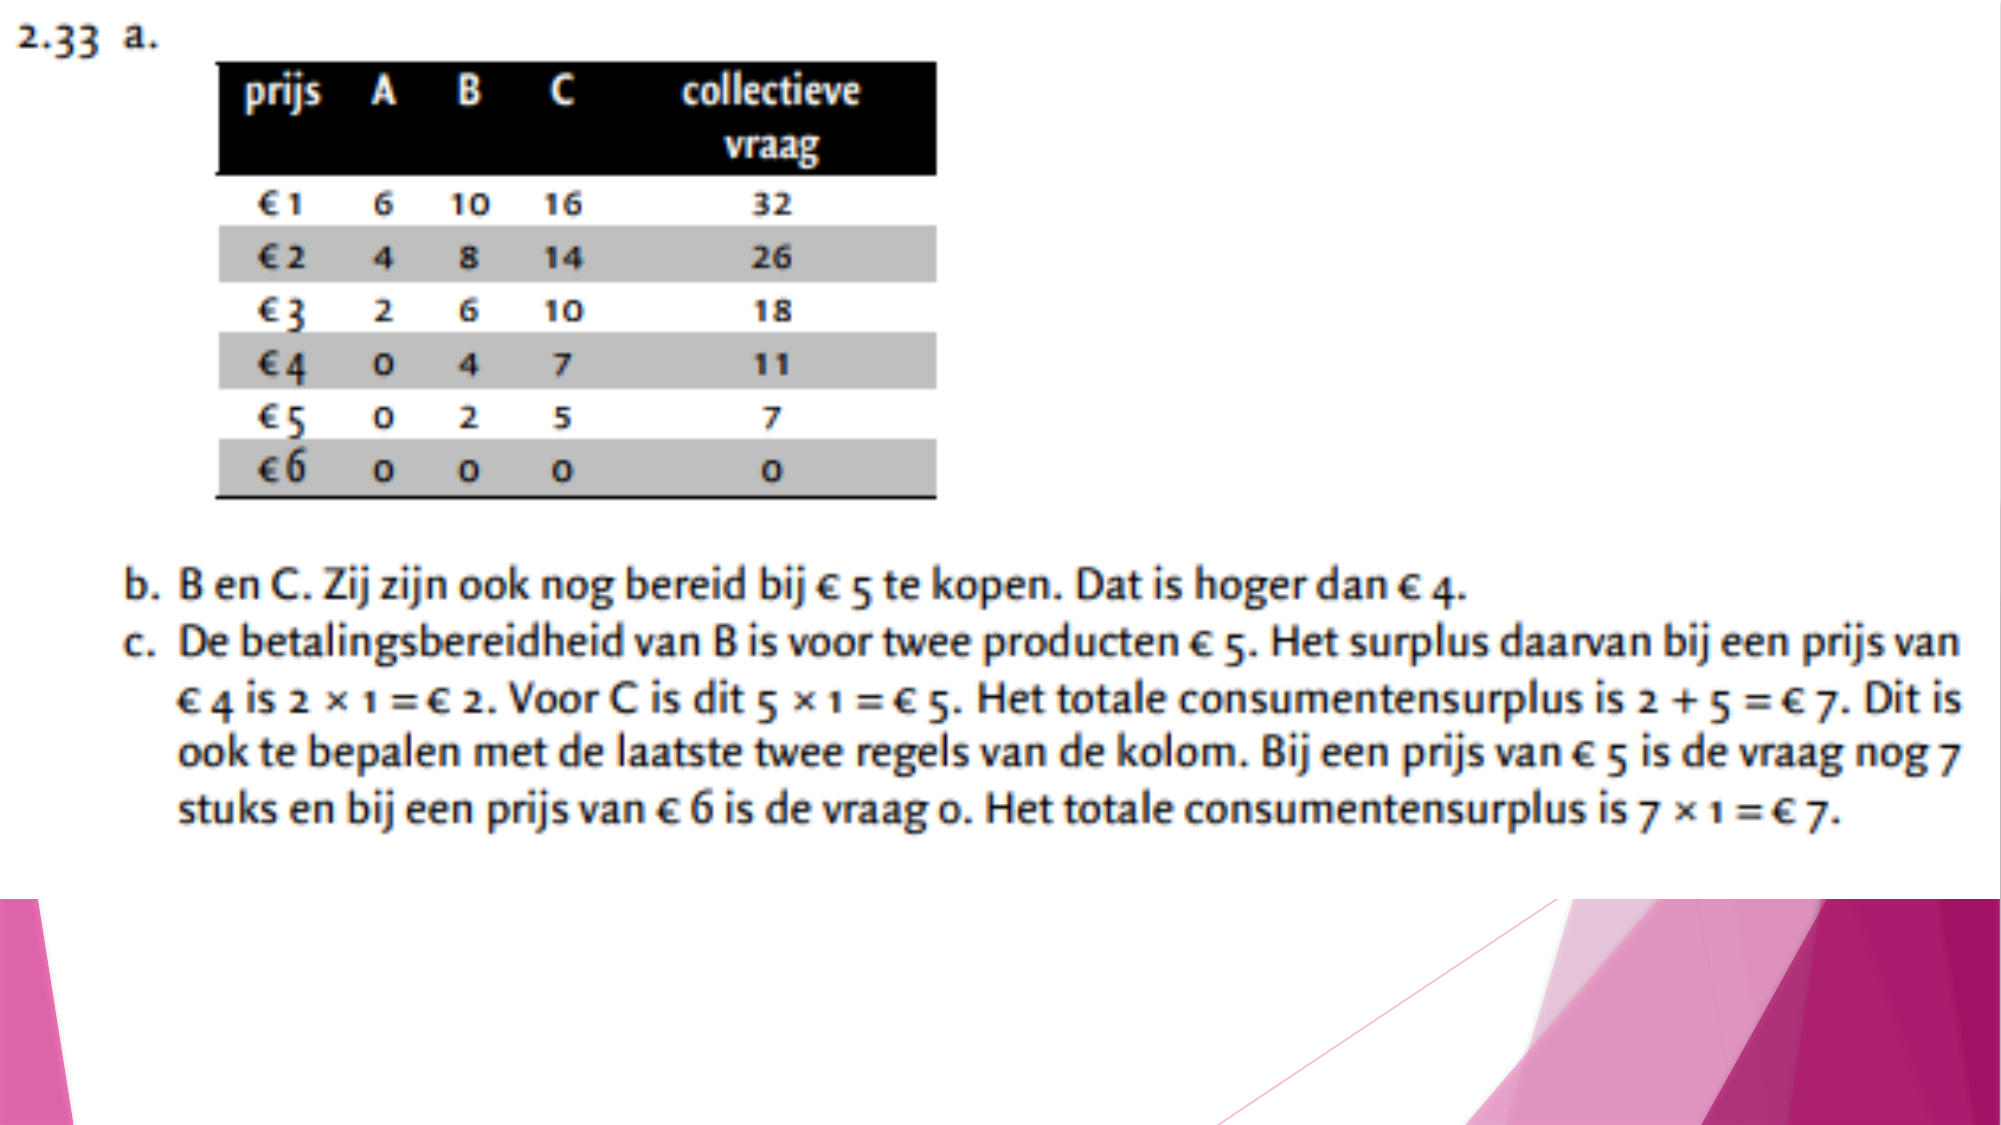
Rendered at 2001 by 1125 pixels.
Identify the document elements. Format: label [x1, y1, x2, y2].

picture [0, 0, 2000, 900]
